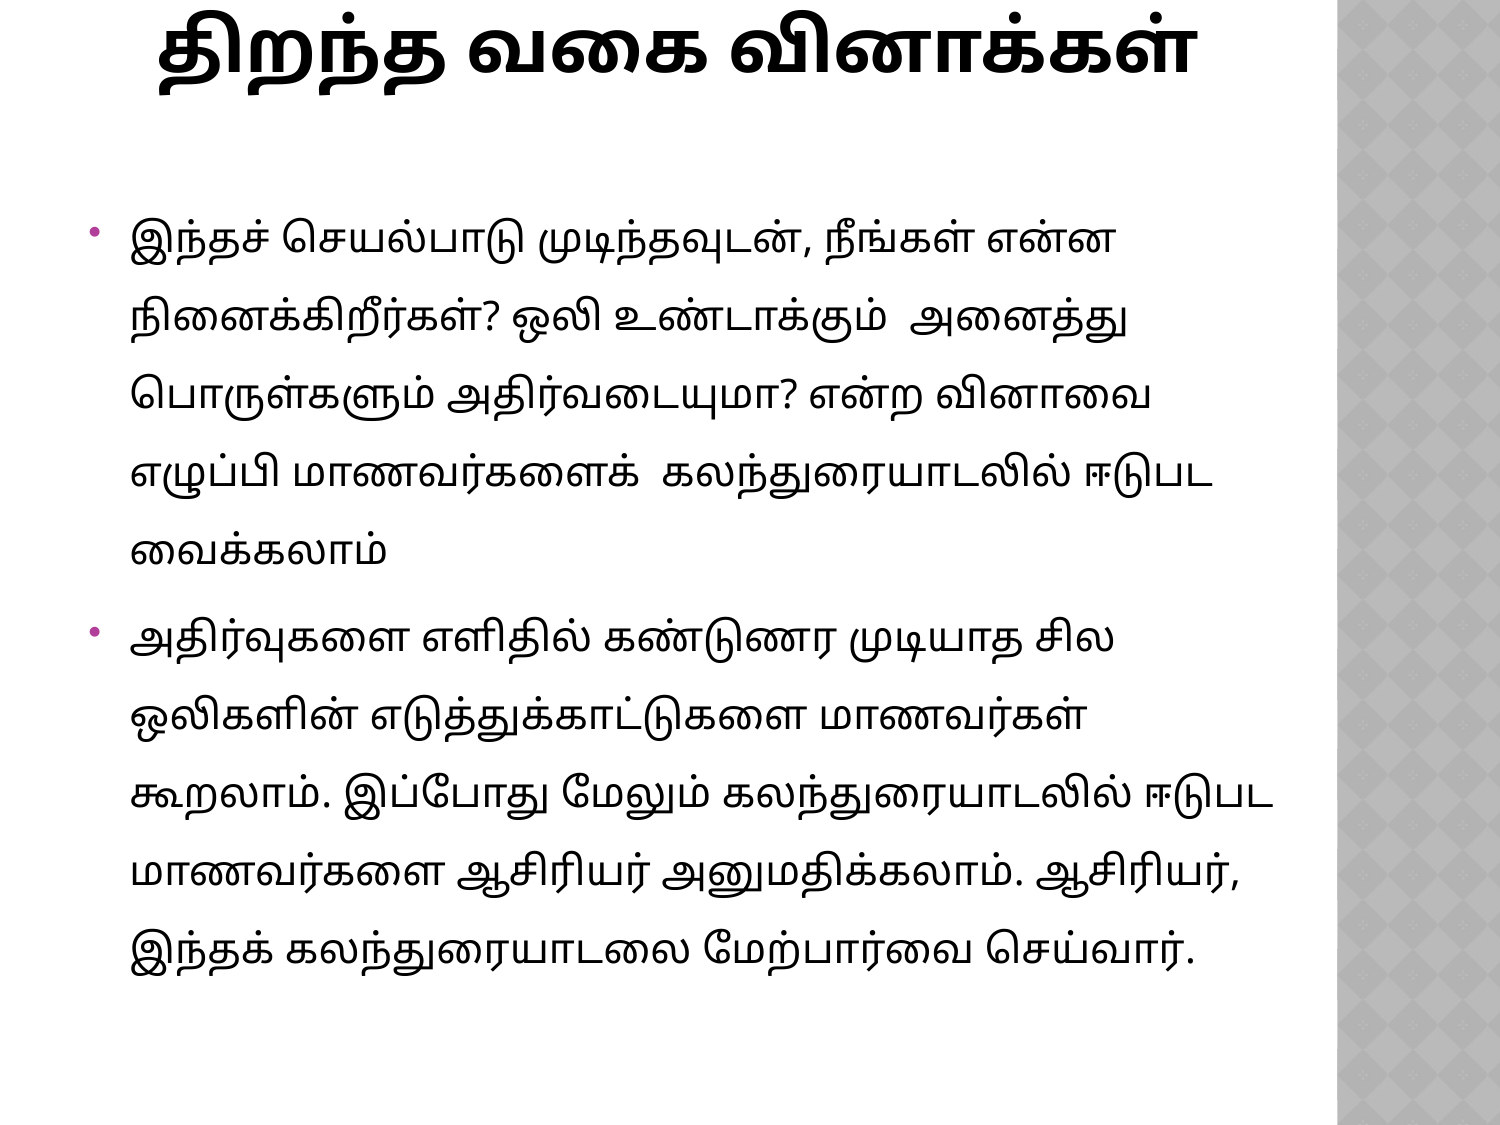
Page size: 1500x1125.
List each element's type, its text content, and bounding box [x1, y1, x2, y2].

title திறந்த வகை வினாக்கள் [75, 0, 1300, 174]
list இந்தச் செயல்பாடு முடிந்தவுடன், நீங்கள் என்ன நினைக்கிறீர்கள்? ஒலி உண்டாக்கும் அனைத்து பொருள்களும் அதிர்வடையுமா? என்ற வினாவை எழுப்பி மாணவர்களைக் கலந்துரையாடலில் ஈடுபட வைக்கலாம் அதிர்வுகளை எளிதில் கண்டுணர முடியாத சில ஒலிகளின் எடுத்துக்காட்டுகளை மாணவர்கள் கூறலாம். இப்போது மேலும் கலந்துரையாடலில் ஈடுபட மாணவர்களை ஆசிரியர் அனுமதிக்கலாம். ஆசிரியர், இந்தக் கலந்துரையாடலை மேற்பார்வை செய்வார். [75, 174, 1300, 1062]
